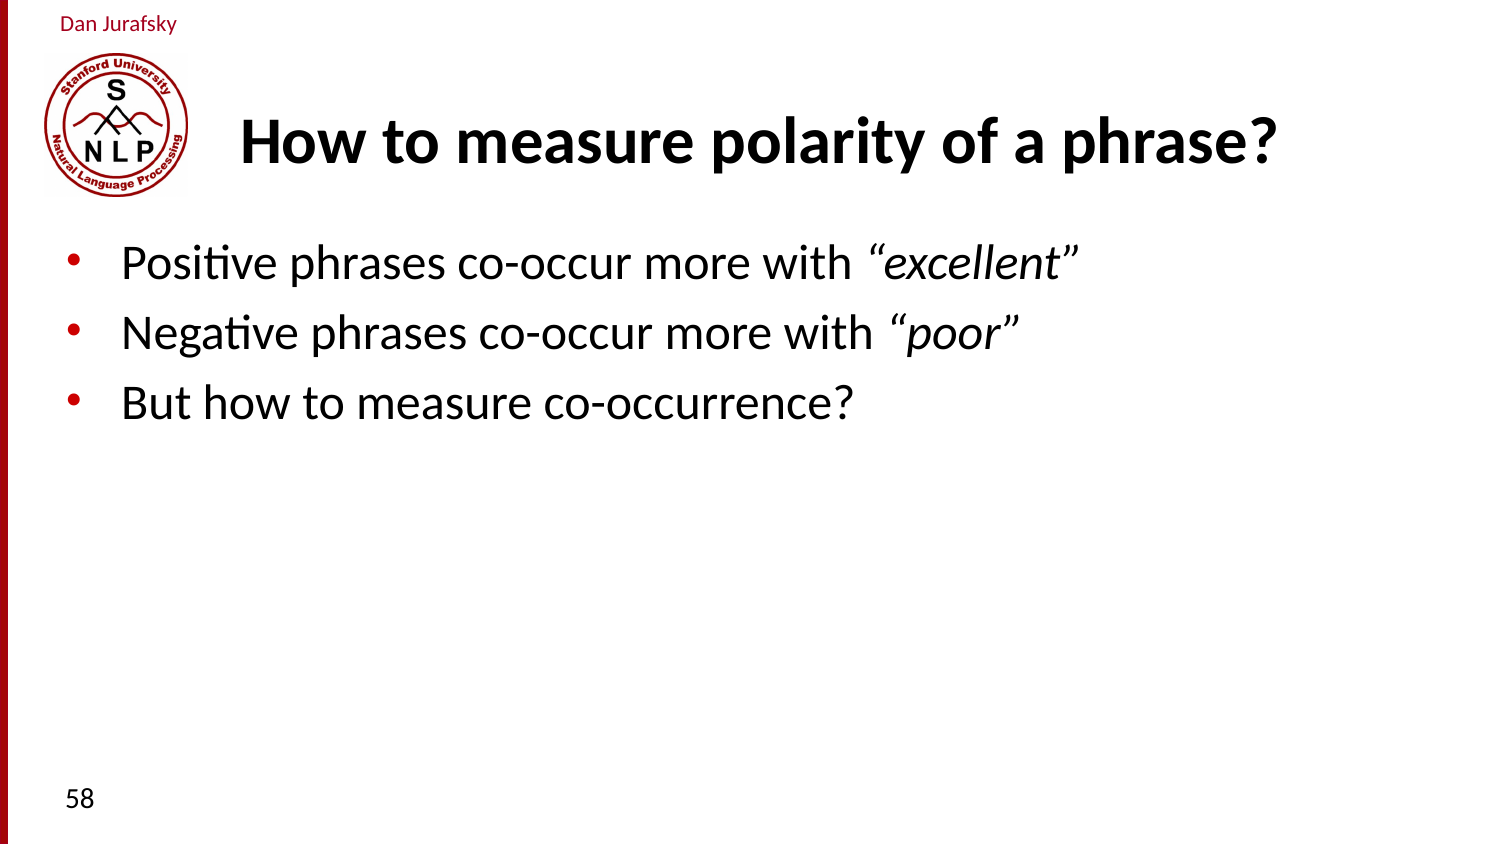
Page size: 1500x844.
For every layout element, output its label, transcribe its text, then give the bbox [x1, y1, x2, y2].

slide_number 58 [49, 771, 376, 829]
list Positive phrases co-occur more with “excellent” Negative phrases co-occur more with “poor” But how to measure co-occurrence? [50, 221, 1450, 769]
picture [44, 53, 188, 197]
title How to measure polarity of a phrase? [225, 62, 1450, 185]
